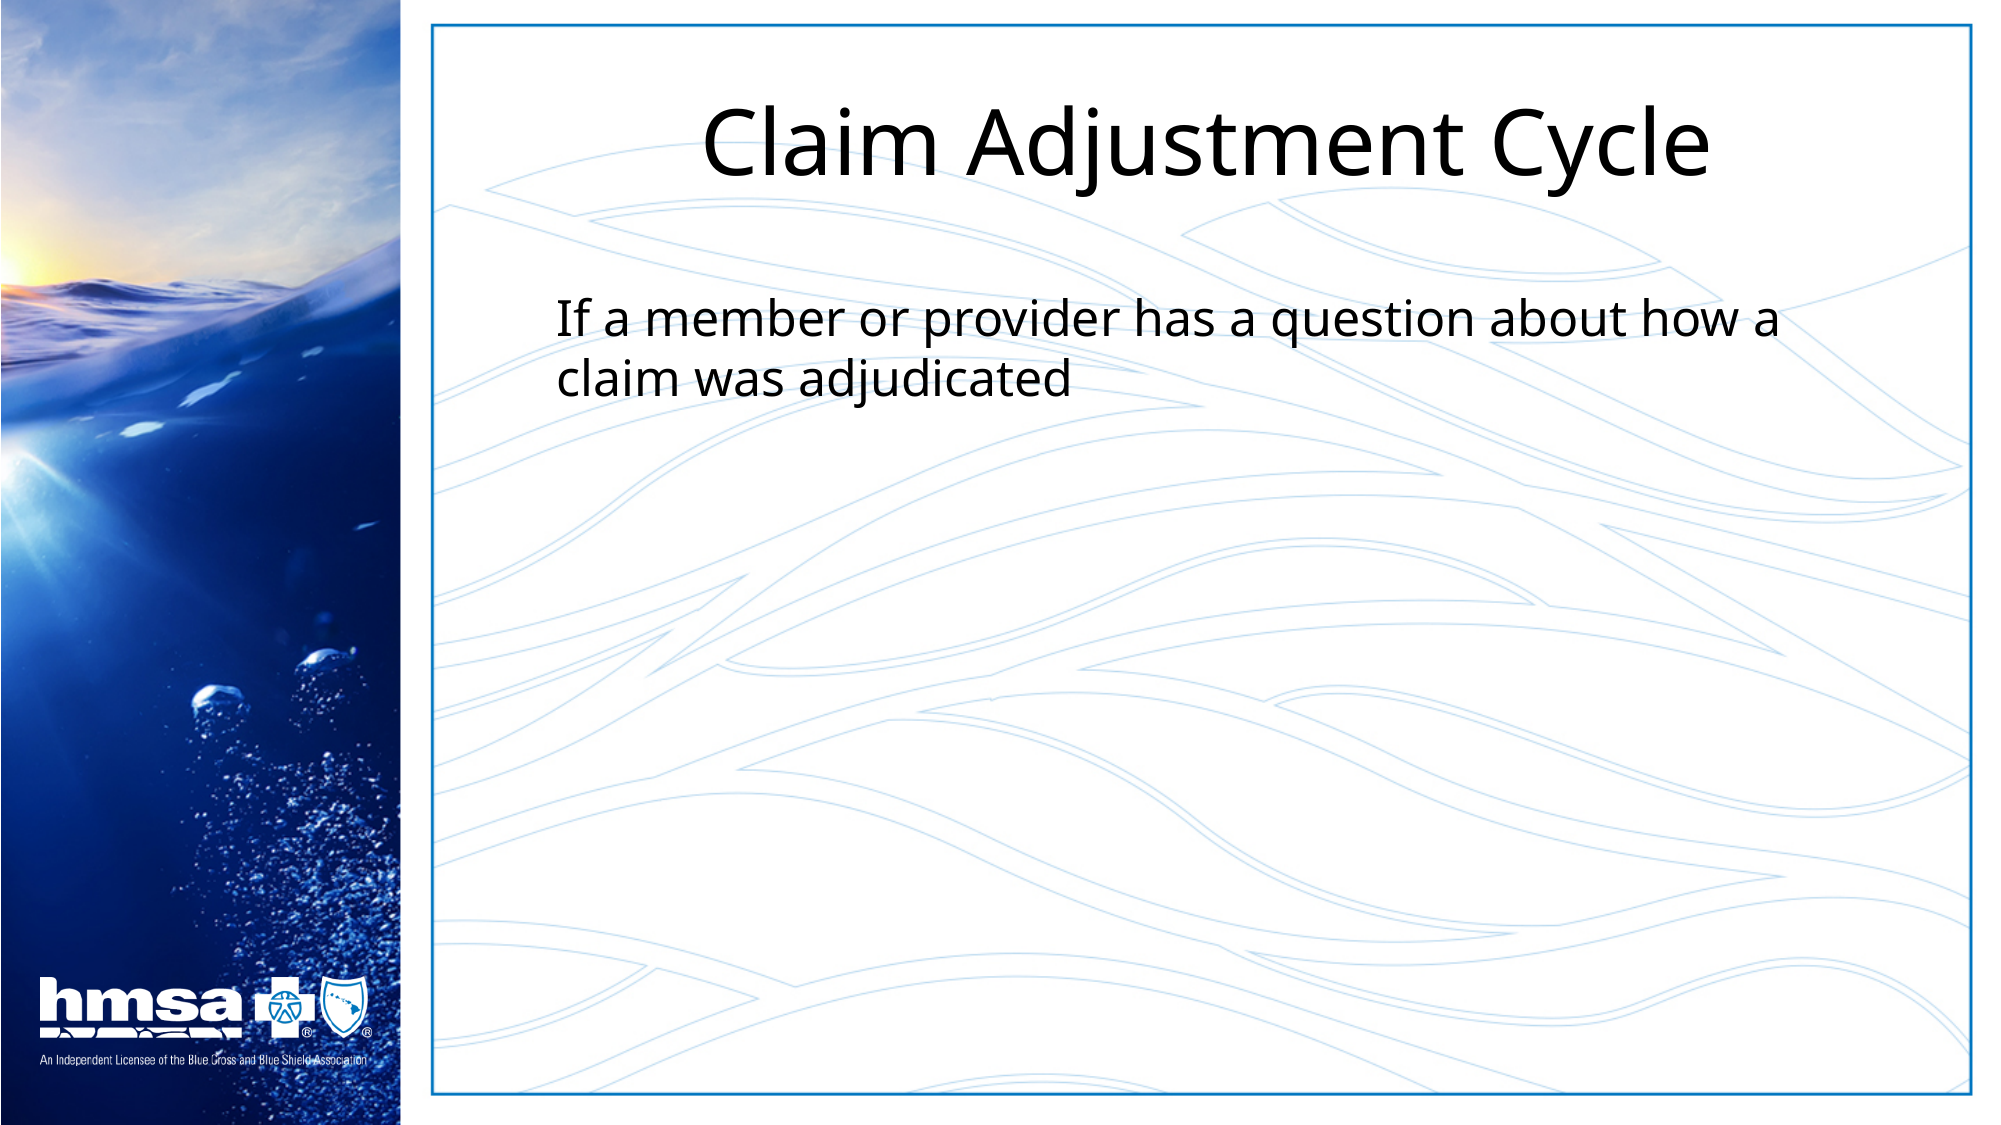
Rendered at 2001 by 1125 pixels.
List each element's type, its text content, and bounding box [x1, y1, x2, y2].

text_box If a member or provider has a question about how a claim was adjudicated [541, 278, 1849, 414]
picture [1, 0, 1999, 1125]
title Claim Adjustment Cycle [476, 45, 1939, 233]
